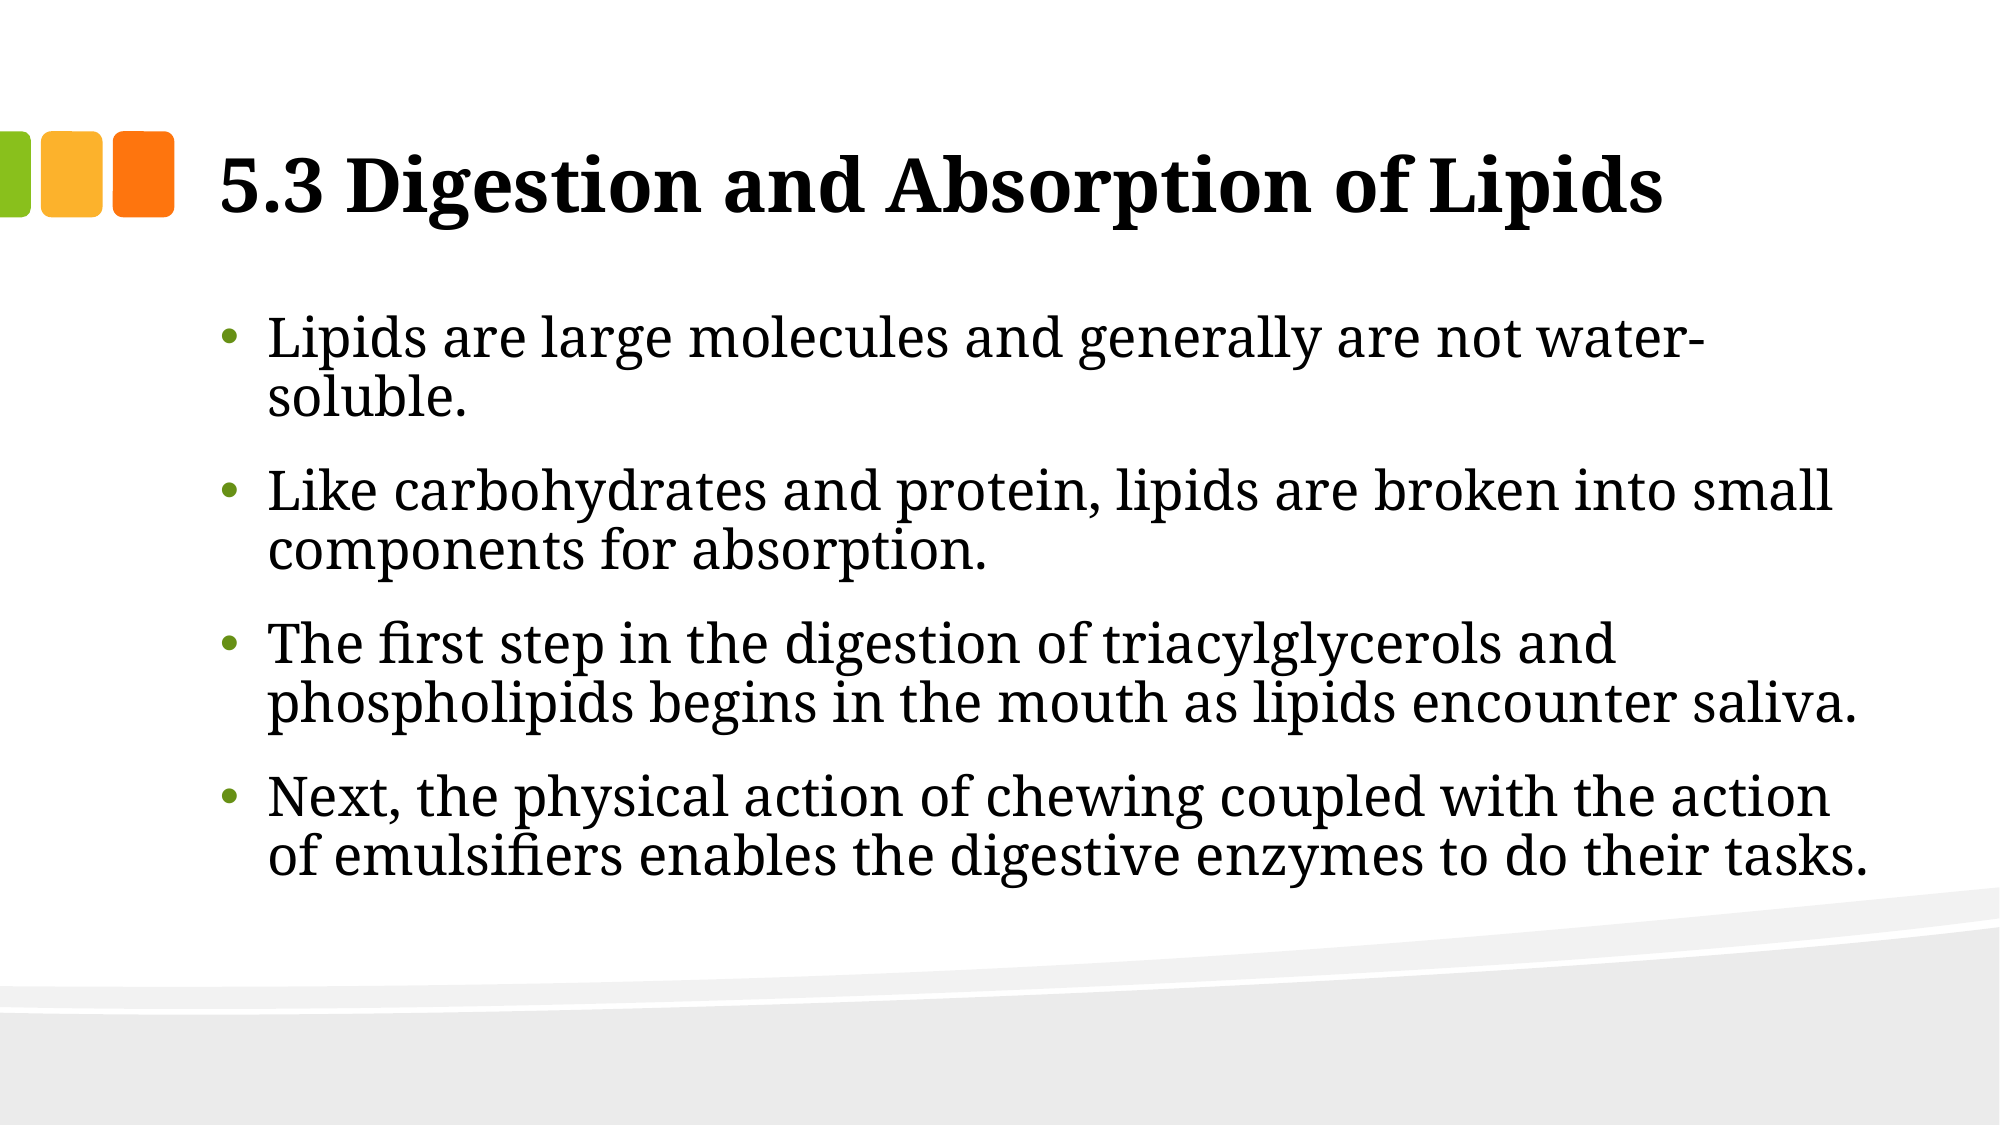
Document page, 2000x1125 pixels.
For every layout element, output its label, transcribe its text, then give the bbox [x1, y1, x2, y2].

list Lipids are large molecules and generally are not water-soluble. Like carbohydrates and protein, lipids are broken into small components for absorption. The first step in the digestion of triacylglycerols and phospholipids begins in the mouth as lipids encounter saliva. Next, the physical action of chewing coupled with the action of emulsifiers enables the digestive enzymes to do their tasks. [199, 299, 1900, 1013]
title 5.3 Digestion and Absorption of Lipids [199, 24, 1800, 238]
